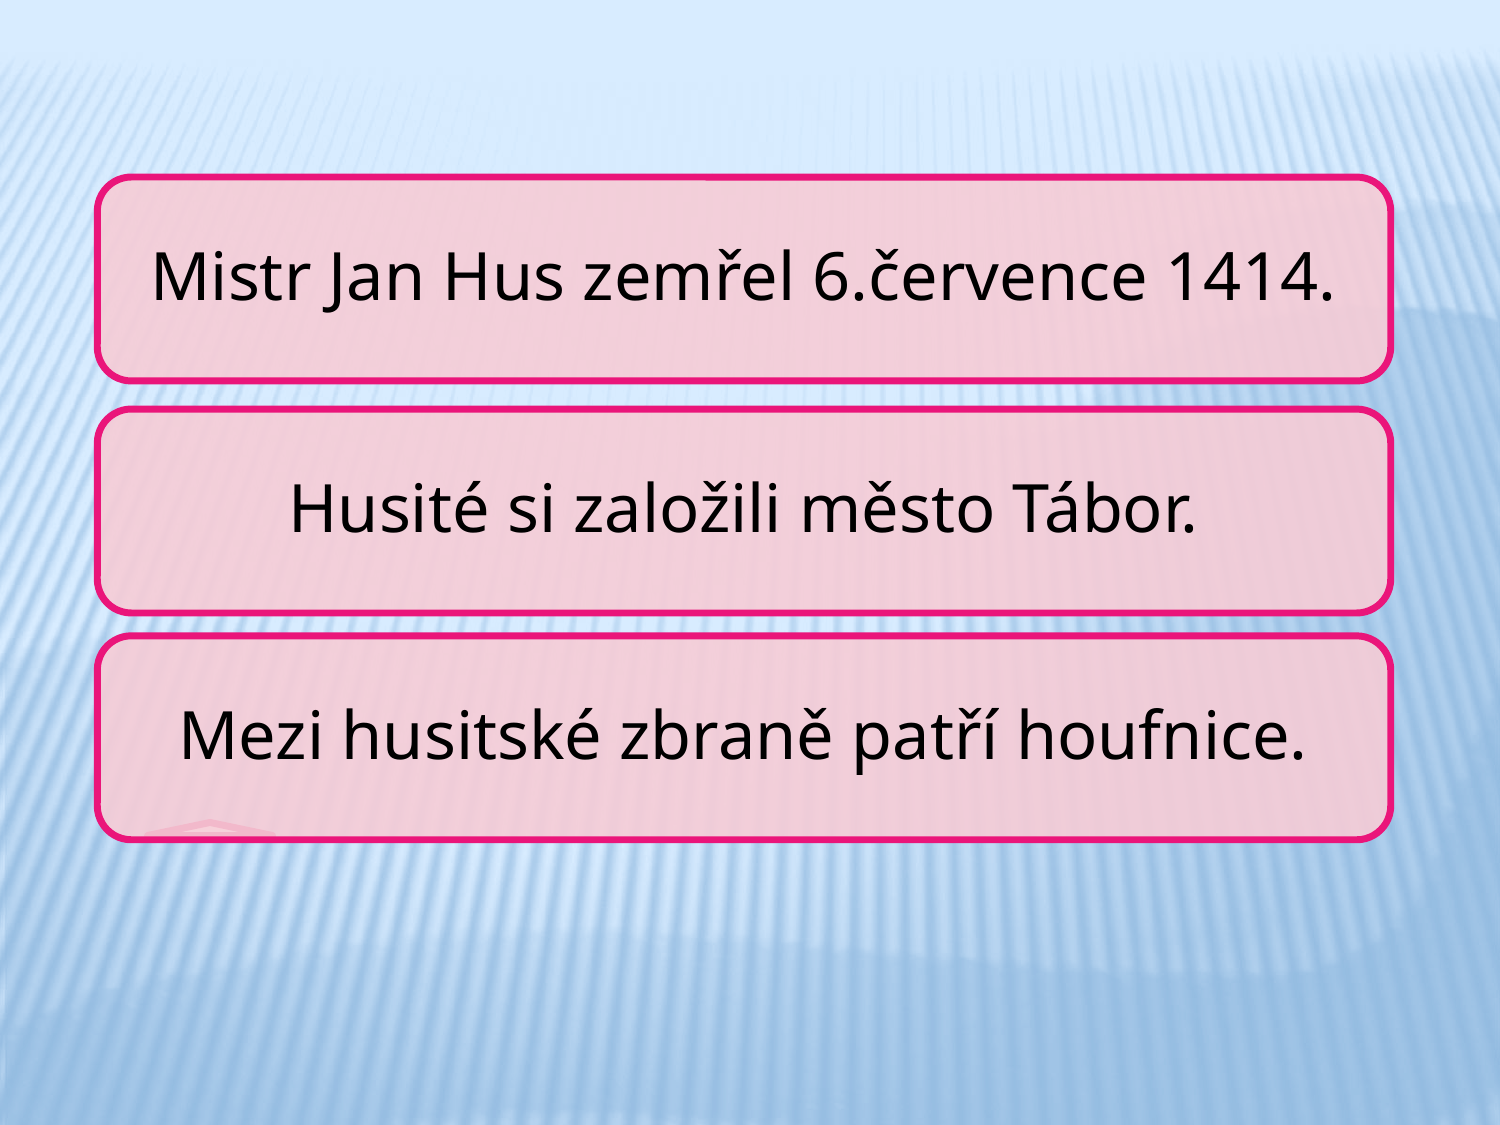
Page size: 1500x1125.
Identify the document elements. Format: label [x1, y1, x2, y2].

text_box [123, 89, 1365, 953]
